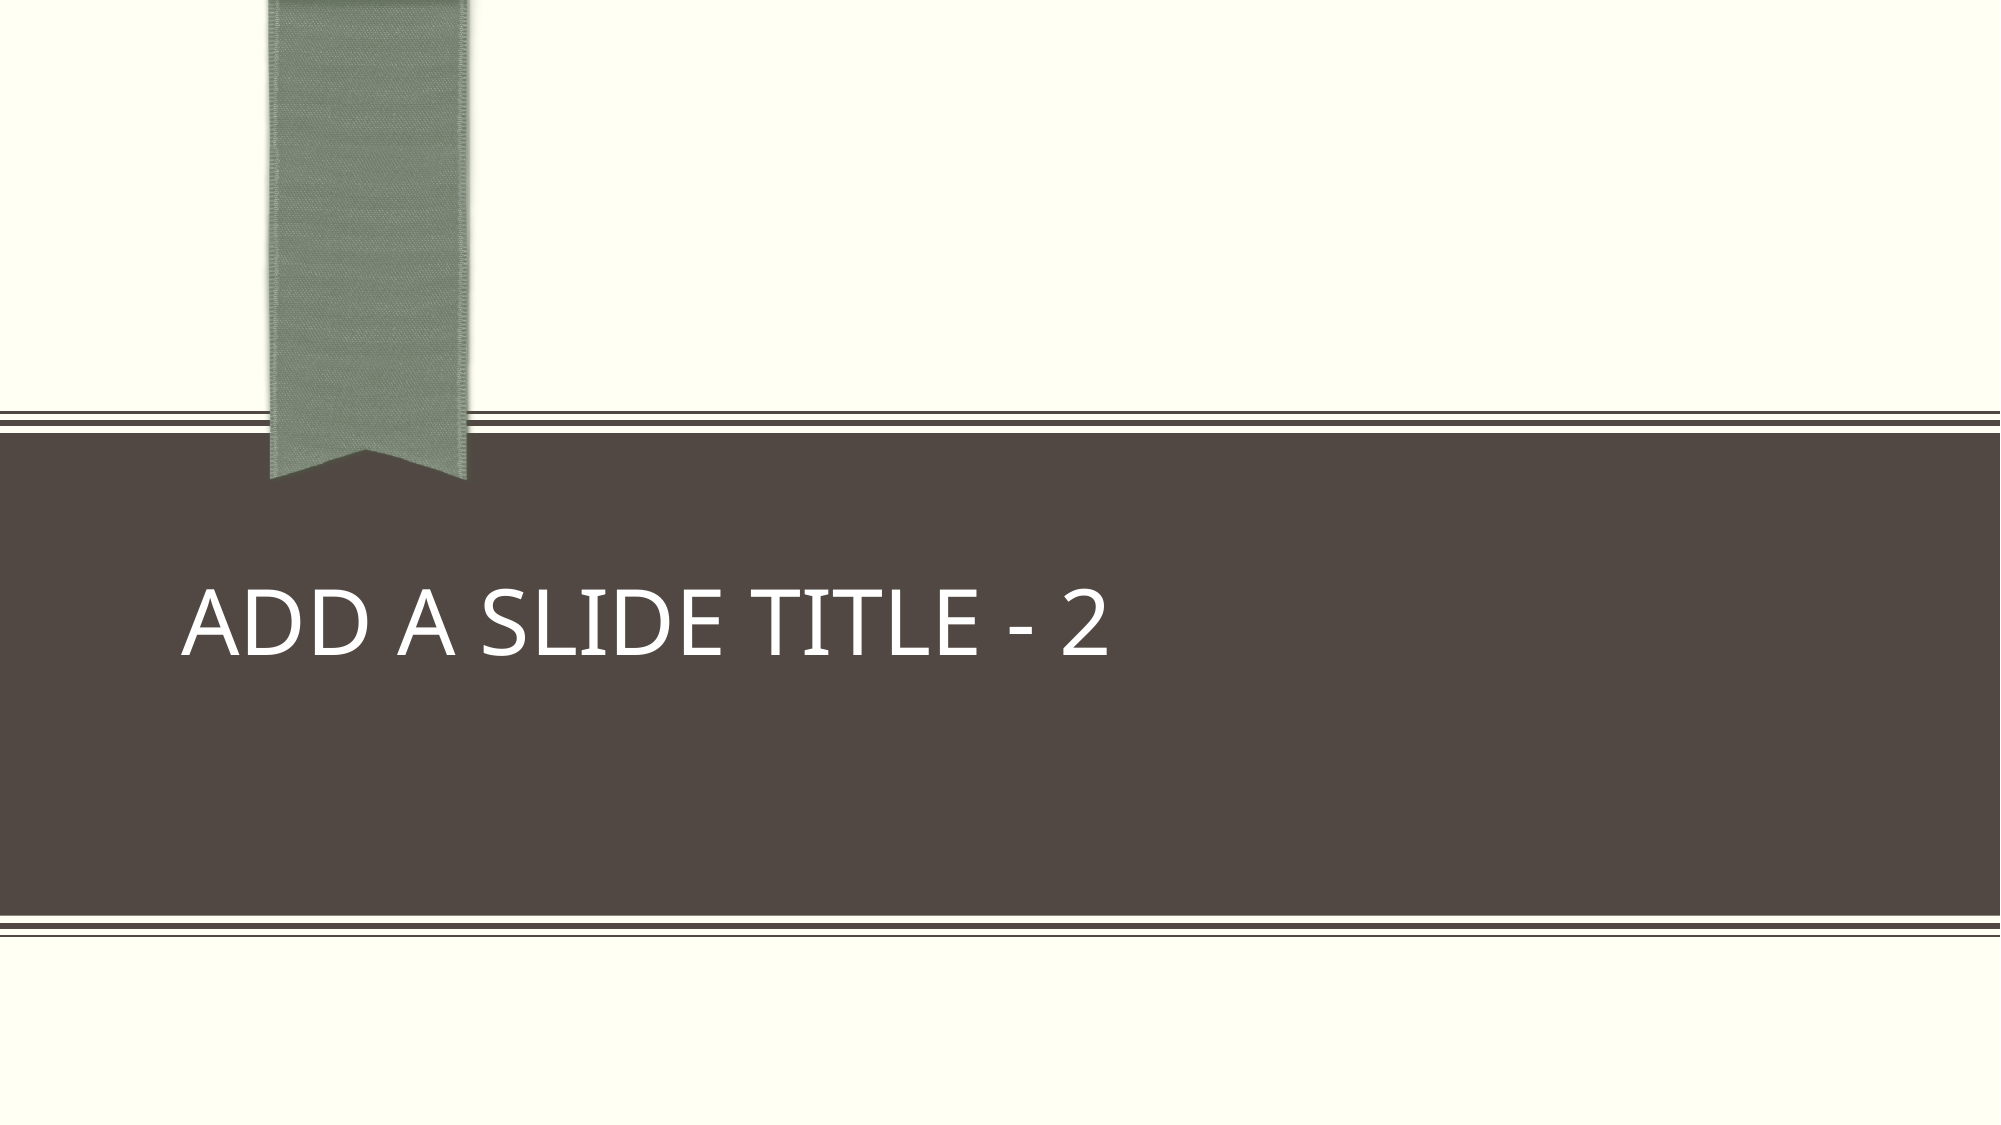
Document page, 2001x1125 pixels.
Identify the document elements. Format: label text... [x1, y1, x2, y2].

title Add a Slide Title - 2 [181, 487, 1834, 764]
